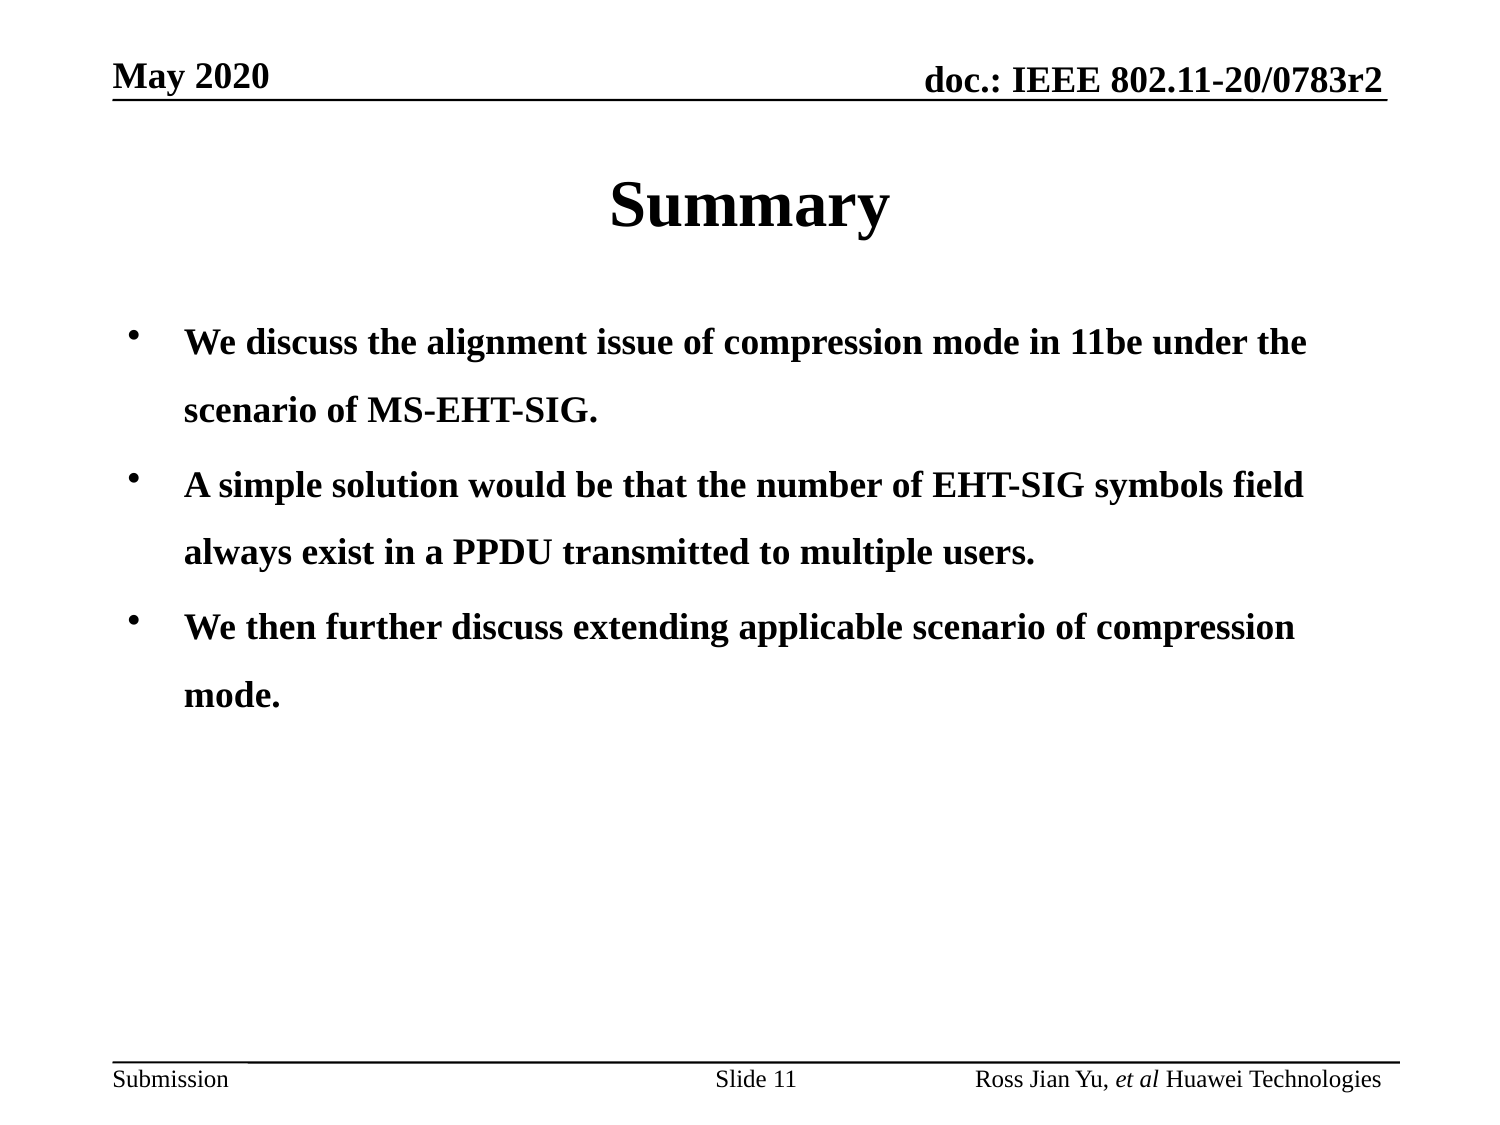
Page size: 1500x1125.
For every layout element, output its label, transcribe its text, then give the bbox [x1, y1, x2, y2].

title Summary [112, 112, 1388, 288]
list We discuss the alignment issue of compression mode in 11be under the scenario of MS-EHT-SIG. A simple solution would be that the number of EHT-SIG symbols field always exist in a PPDU transmitted to multiple users. We then further discuss extending applicable scenario of compression mode. [112, 288, 1388, 1001]
slide_number Slide 11 [712, 1061, 800, 1093]
